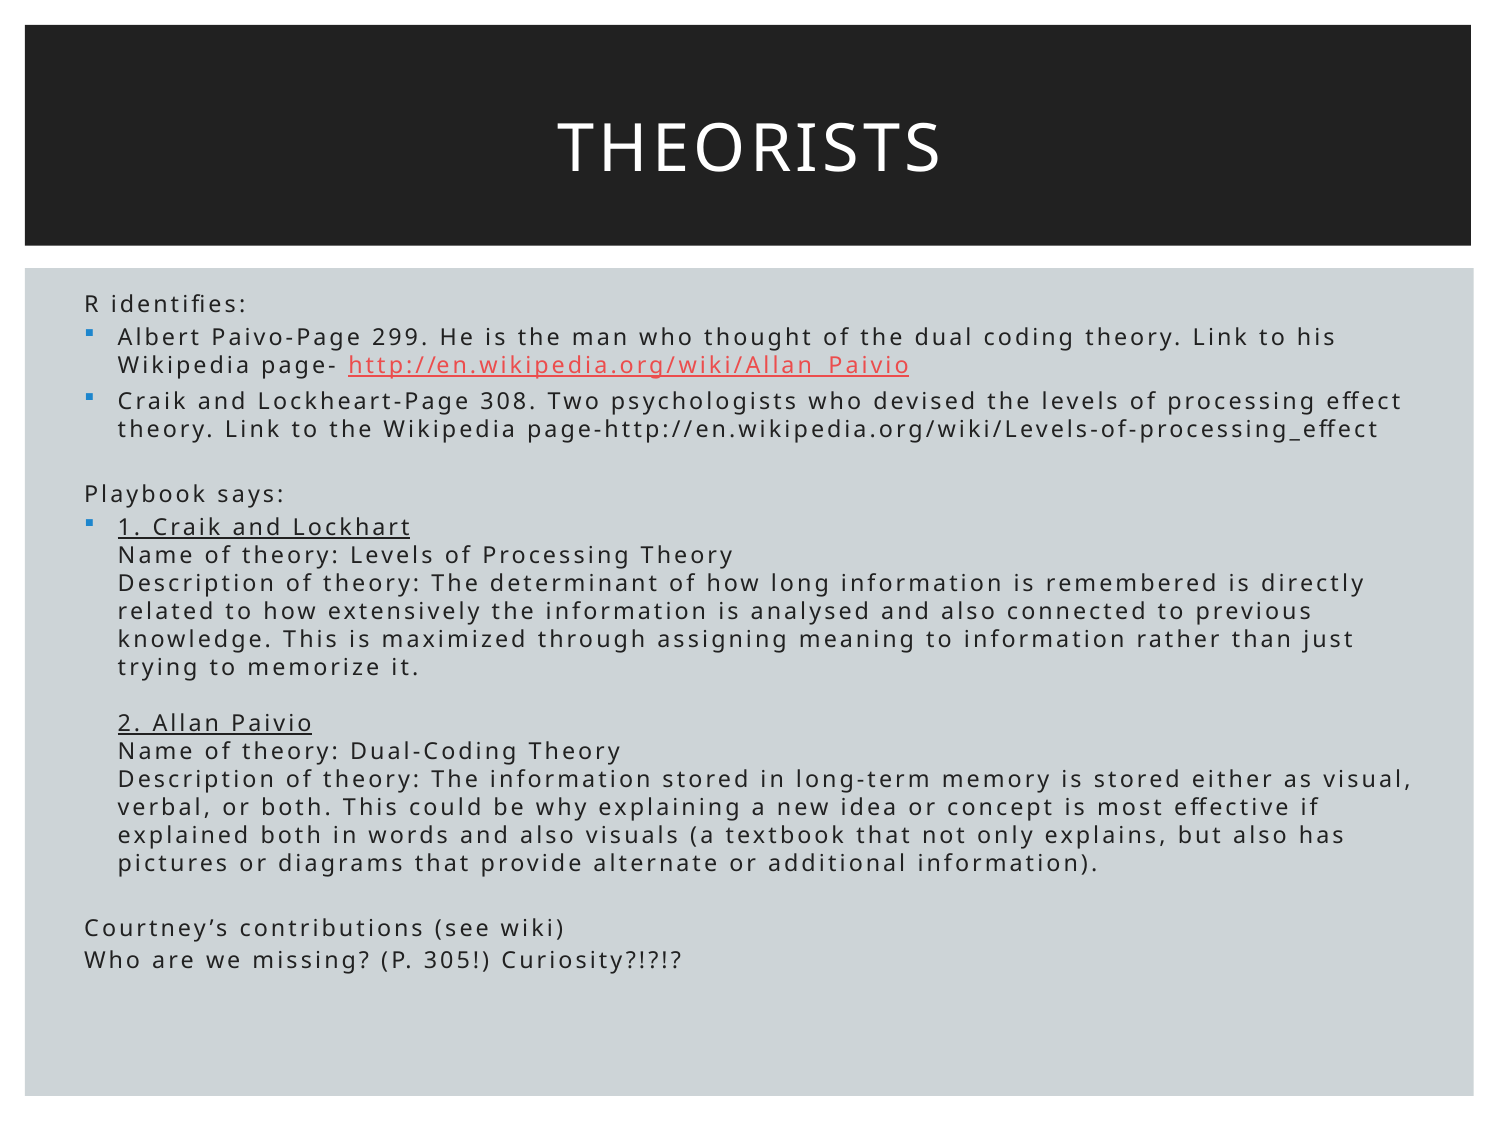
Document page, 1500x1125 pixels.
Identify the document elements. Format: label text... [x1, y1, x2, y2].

title theorists [62, 58, 1438, 232]
list R identifies: Albert Paivo-Page 299. He is the man who thought of the dual coding theory. Link to his Wikipedia page- http://en.wikipedia.org/wiki/Allan_Paivio Craik and Lockheart-Page 308. Two psychologists who devised the levels of processing effect theory. Link to the Wikipedia page-http://en.wikipedia.org/wiki/Levels-of-processing_effect Playbook says: 1. Craik and Lockhart Name of theory: Levels of Processing Theory Description of theory: The determinant of how long information is remembered is directly related to how extensively the information is analysed and also connected to previous knowledge. This is maximized through assigning meaning to information rather than just trying to memorize it. 2. Allan Paivio Name of theory: Dual-Coding Theory Description of theory: The information stored in long-term memory is stored either as visual, verbal, or both. This could be why explaining a new idea or concept is most effective if explained both in words and also visuals (a textbook that not only explains, but also has pictures or diagrams that provide alternate or additional information). Courtney’s contributions (see wiki) Who are we missing? (P. 305!) Curiosity?!?!? [62, 281, 1442, 1005]
